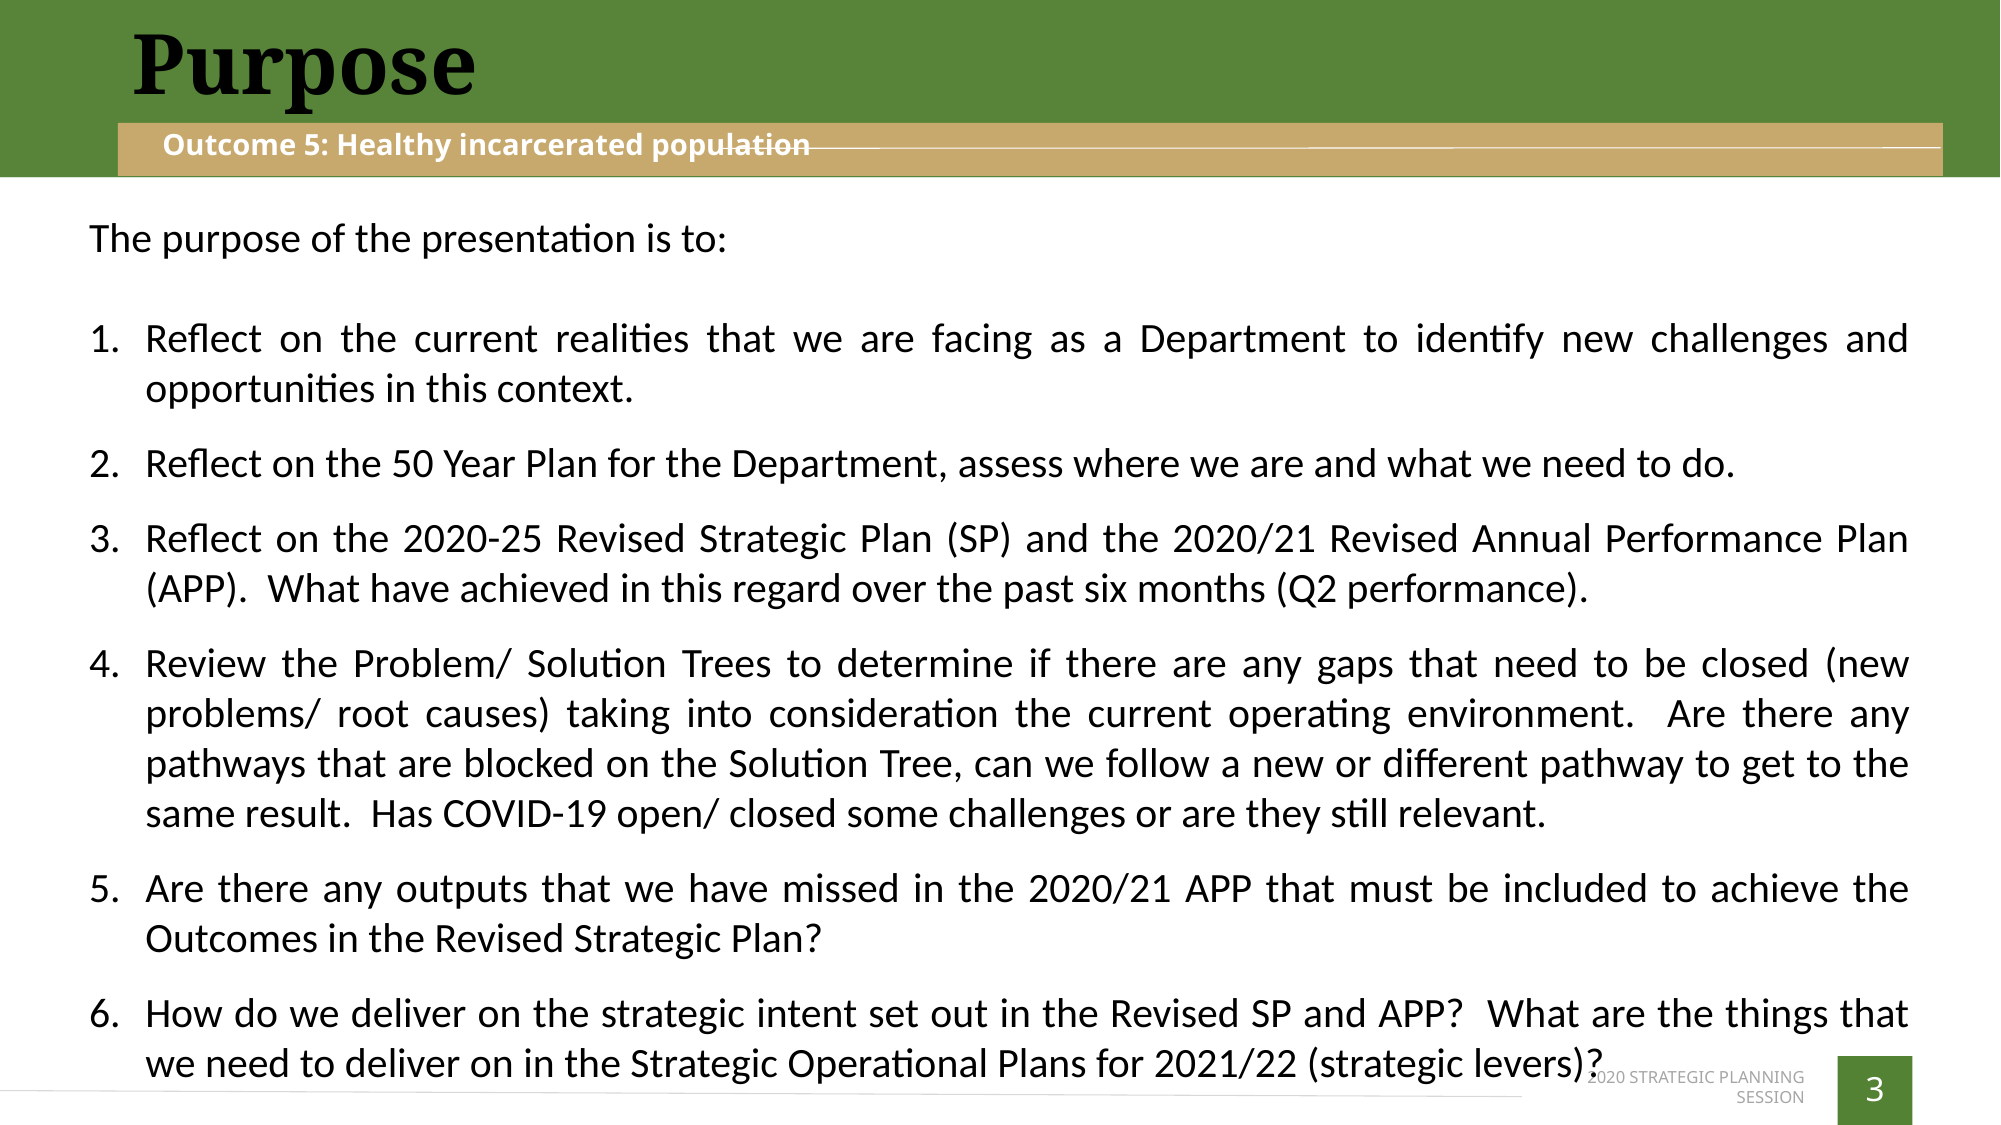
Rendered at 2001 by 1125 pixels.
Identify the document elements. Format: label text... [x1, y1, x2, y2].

text_box Purpose [117, 0, 1913, 135]
text_box Outcome 5: Healthy incarcerated population [162, 135, 1180, 162]
text_box [117, 122, 1943, 176]
text_box The purpose of the presentation is to: Reflect on the current realities that we are facing as a Department to identify new challenges and opportunities in this context. Reflect on the 50 Year Plan for the Department, assess where we are and what we need to do. Reflect on the 2020-25 Revised Strategic Plan (SP) and the 2020/21 Revised Annual Performance Plan (APP). What have achieved in this regard over the past six months (Q2 performance). Review the Problem/ Solution Trees to determine if there are any gaps that need to be closed (new problems/ root causes) taking into consideration the current operating environment. Are there any pathways that are blocked on the Solution Tree, can we follow a new or different pathway to get to the same result. Has COVID-19 open/ closed some challenges or are they still relevant. Are there any outputs that we have missed in the 2020/21 APP that must be included to achieve the Outcomes in the Revised Strategic Plan? How do we deliver on the strategic intent set out in the Revised SP and APP? What are the things that we need to deliver on in the Strategic Operational Plans for 2021/22 (strategic levers)? [74, 203, 1926, 1094]
text_box [0, 0, 2000, 178]
